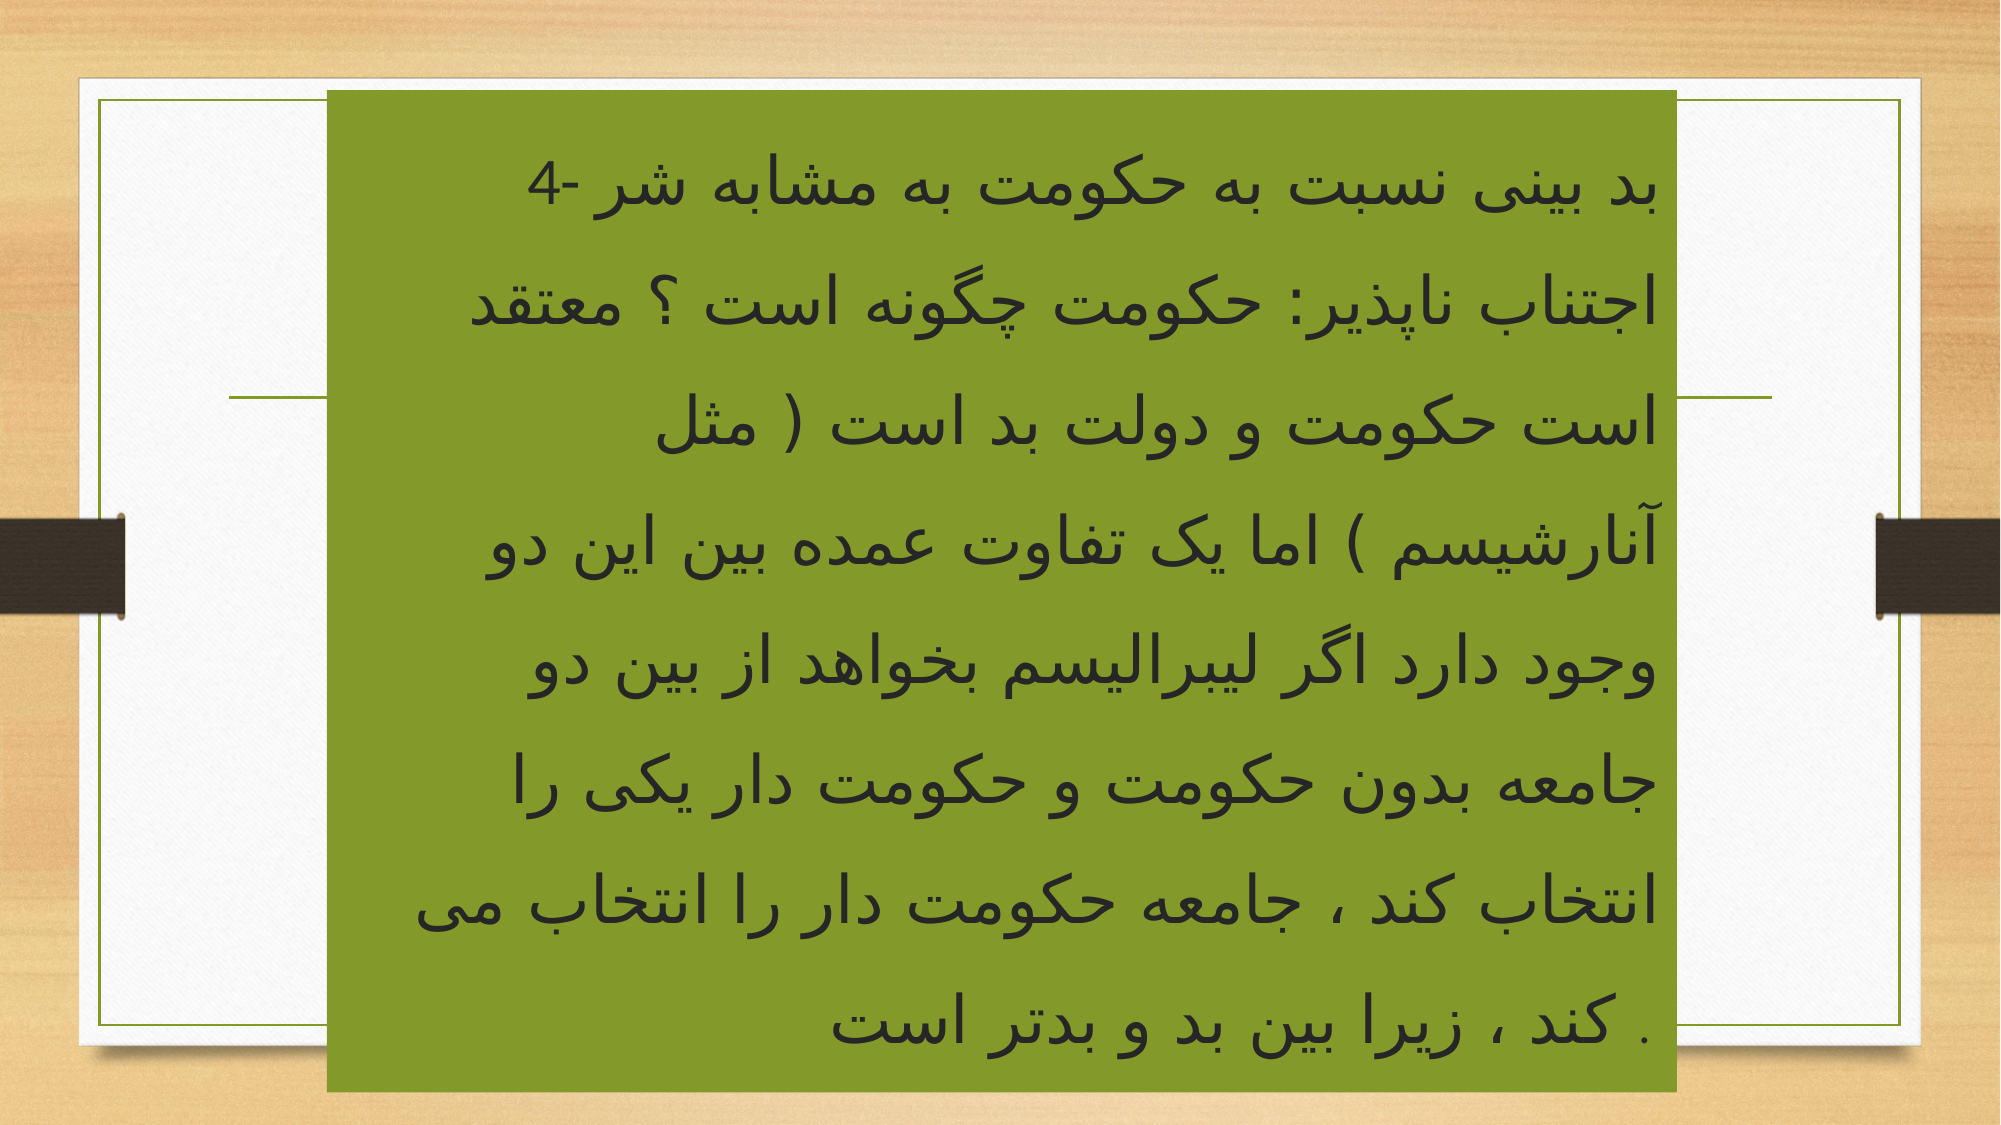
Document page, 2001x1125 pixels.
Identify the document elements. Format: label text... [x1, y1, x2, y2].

list 4- بد بینی نسبت به حکومت به مشابه شر اجتناب ناپذیر: حکومت چگونه است ؟ معتقد است حکومت و دولت بد است ( مثل آنارشیسم ) اما یک تفاوت عمده بین این دو وجود دارد اگر لیبرالیسم بخواهد از بین دو جامعه بدون حکومت و حکومت دار یکی را انتخاب کند ، جامعه حکومت دار را انتخاب می کند ، زیرا بین بد و بدتر است . [326, 90, 1677, 1093]
picture [0, 0, 2001, 1125]
